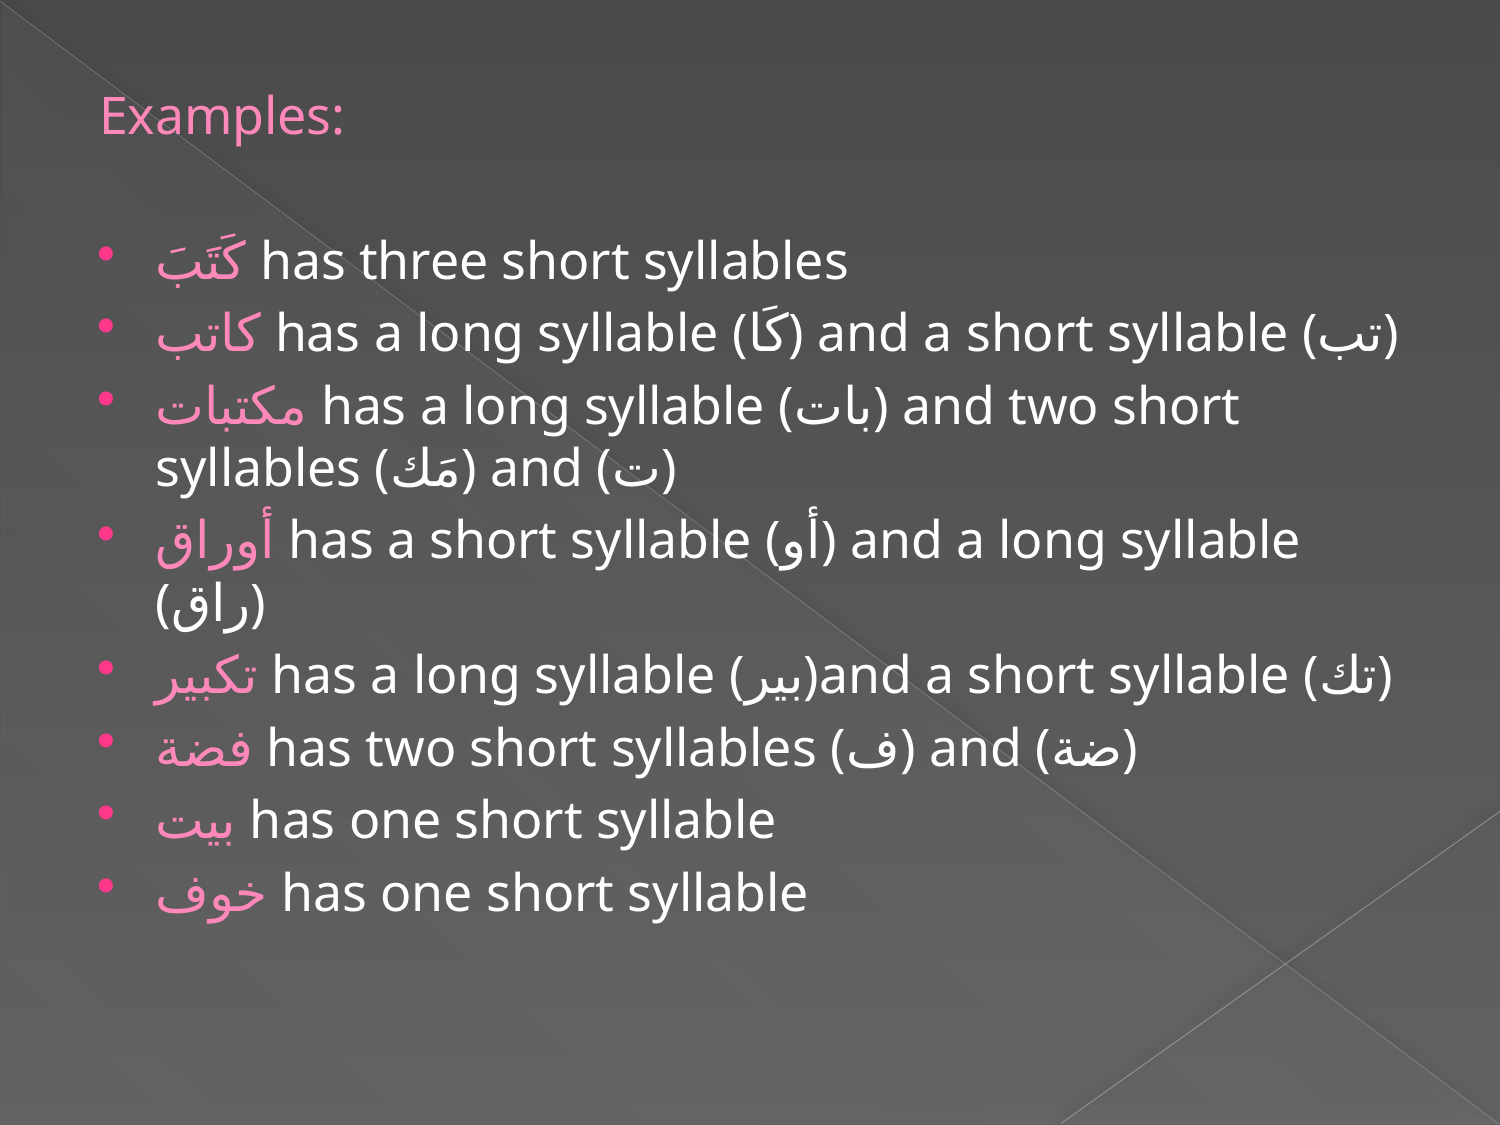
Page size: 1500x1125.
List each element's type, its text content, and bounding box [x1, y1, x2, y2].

list Examples: كَتَبَ has three short syllables كاتب has a long syllable (كَا) and a short syllable (تب) مكتبات has a long syllable (بات) and two short syllables (مَك) and (ت) أوراق has a short syllable (أو) and a long syllable (راق) تكبير has a long syllable (بير)and a short syllable (تك) فضة has two short syllables (ف) and (ضة) بيت has one short syllable خوف has one short syllable [75, 75, 1425, 1059]
